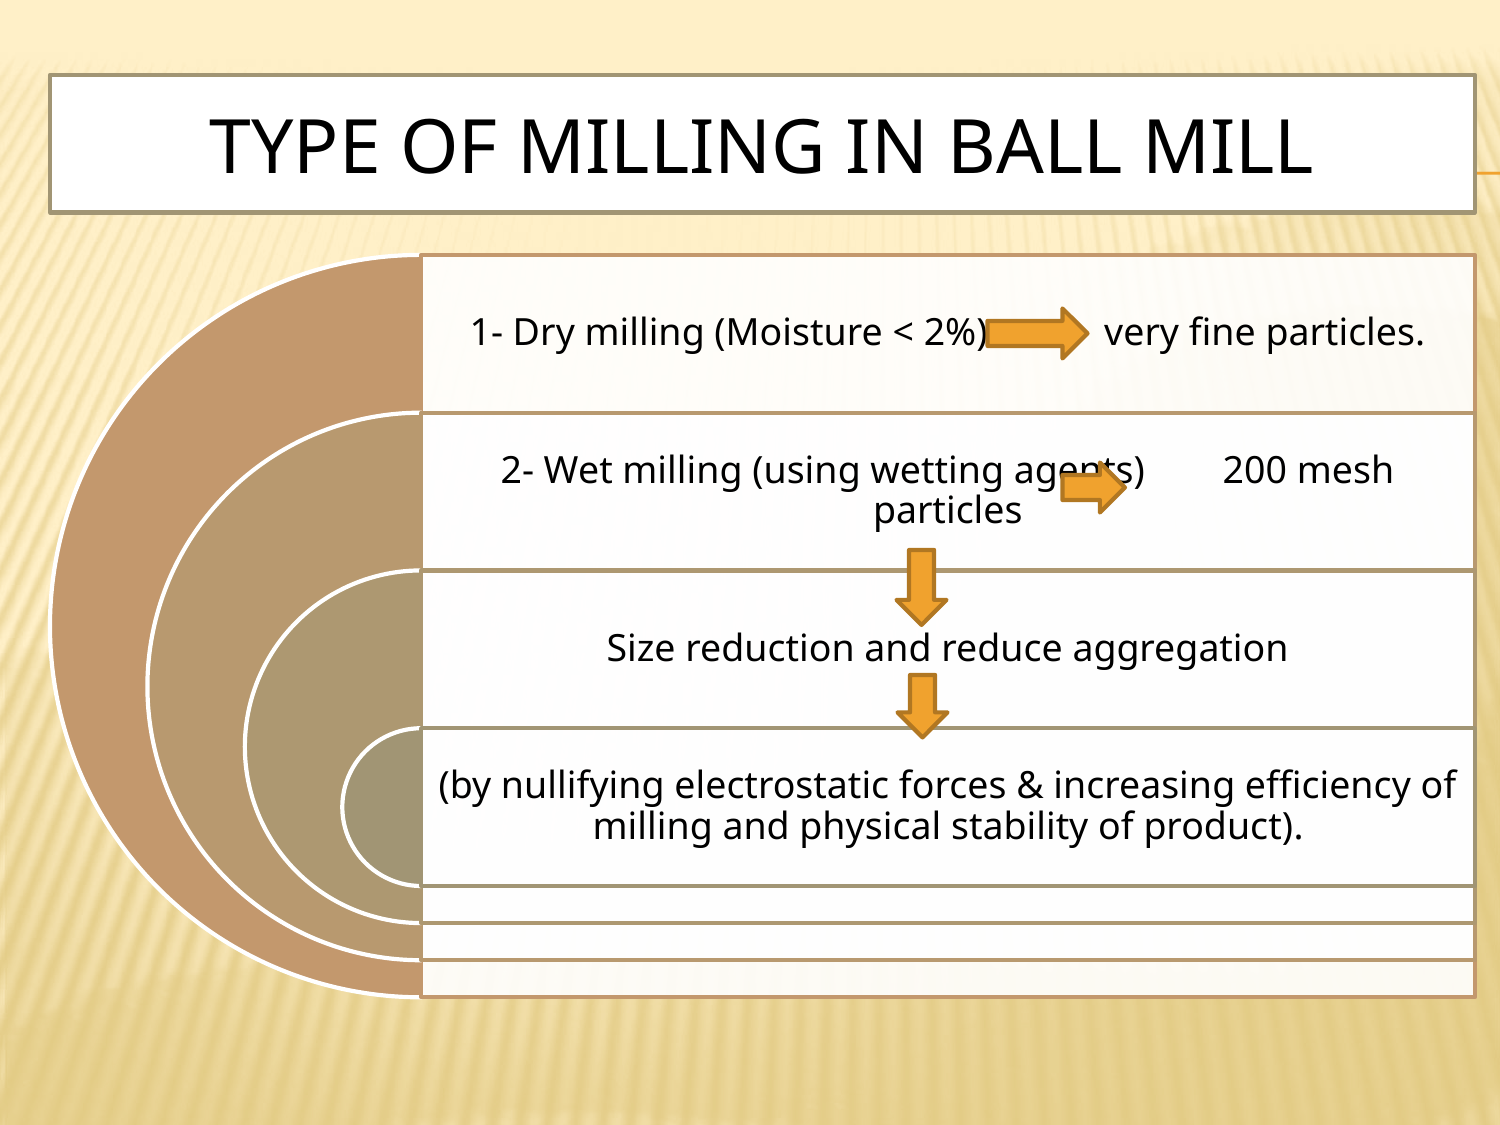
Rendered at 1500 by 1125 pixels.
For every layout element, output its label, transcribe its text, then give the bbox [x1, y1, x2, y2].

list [49, 254, 1476, 998]
title Type of milling in Ball mill [48, 73, 1477, 215]
